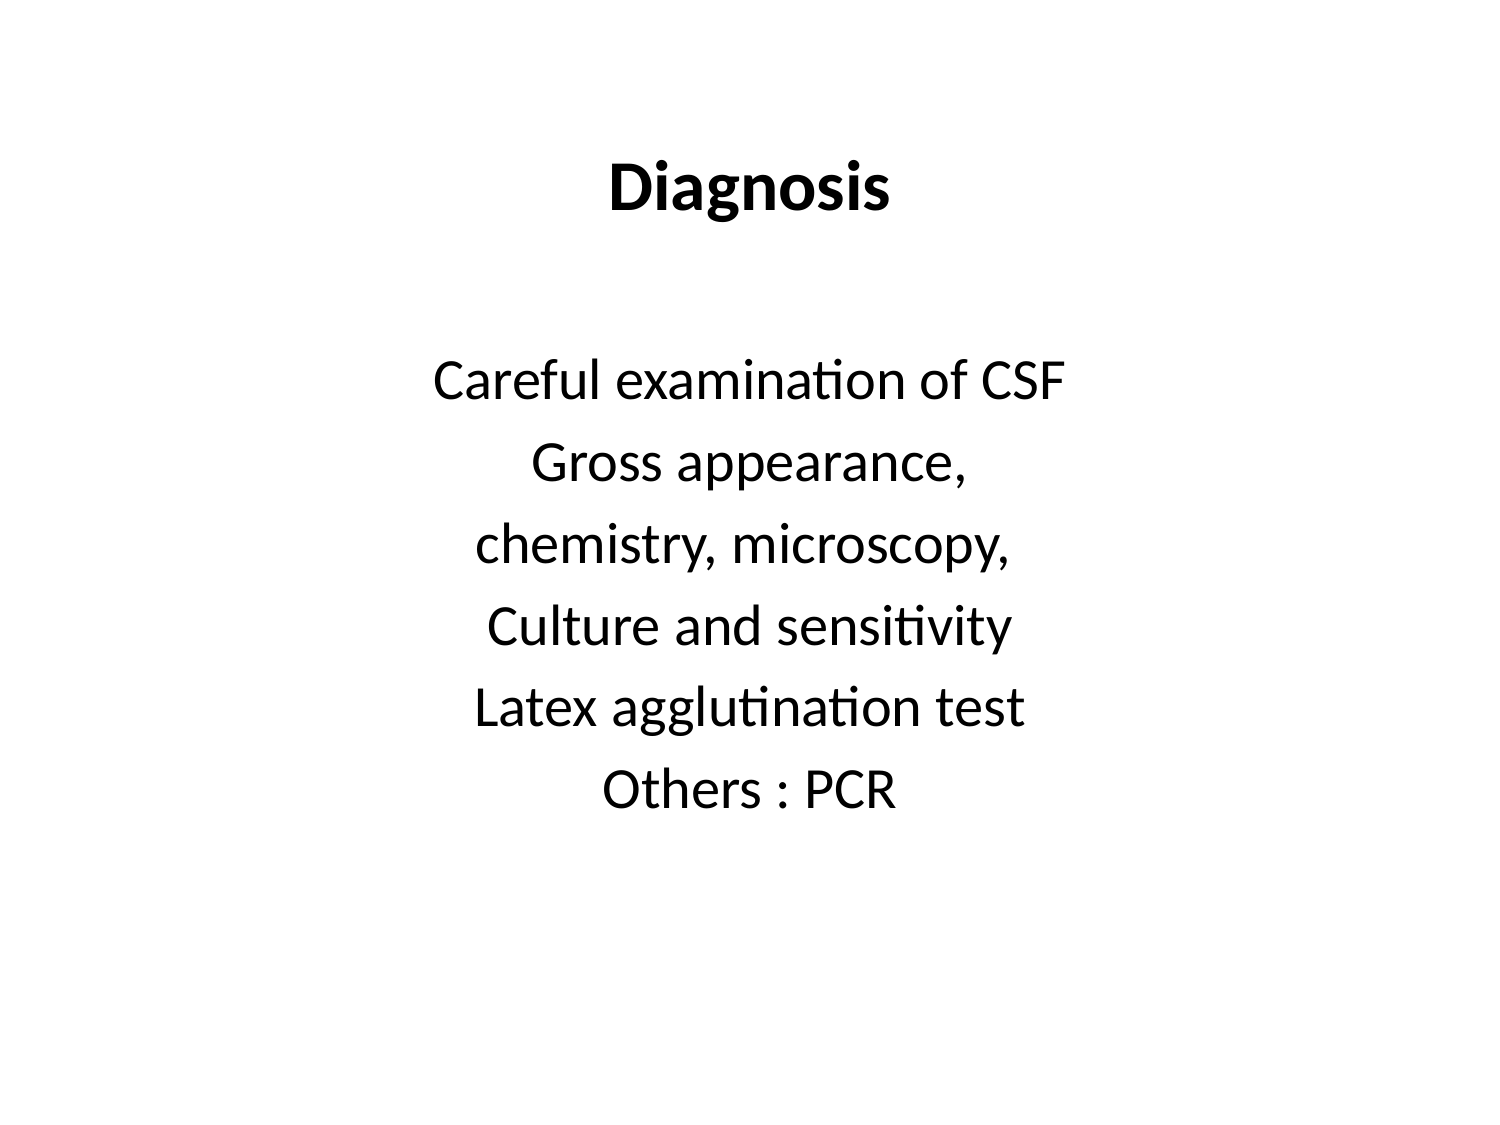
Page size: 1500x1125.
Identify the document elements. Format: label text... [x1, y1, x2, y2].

list Careful examination of CSF Gross appearance, chemistry, microscopy, Culture and sensitivity Latex agglutination test Others : PCR [75, 262, 1425, 1005]
title Diagnosis [75, 45, 1425, 233]
